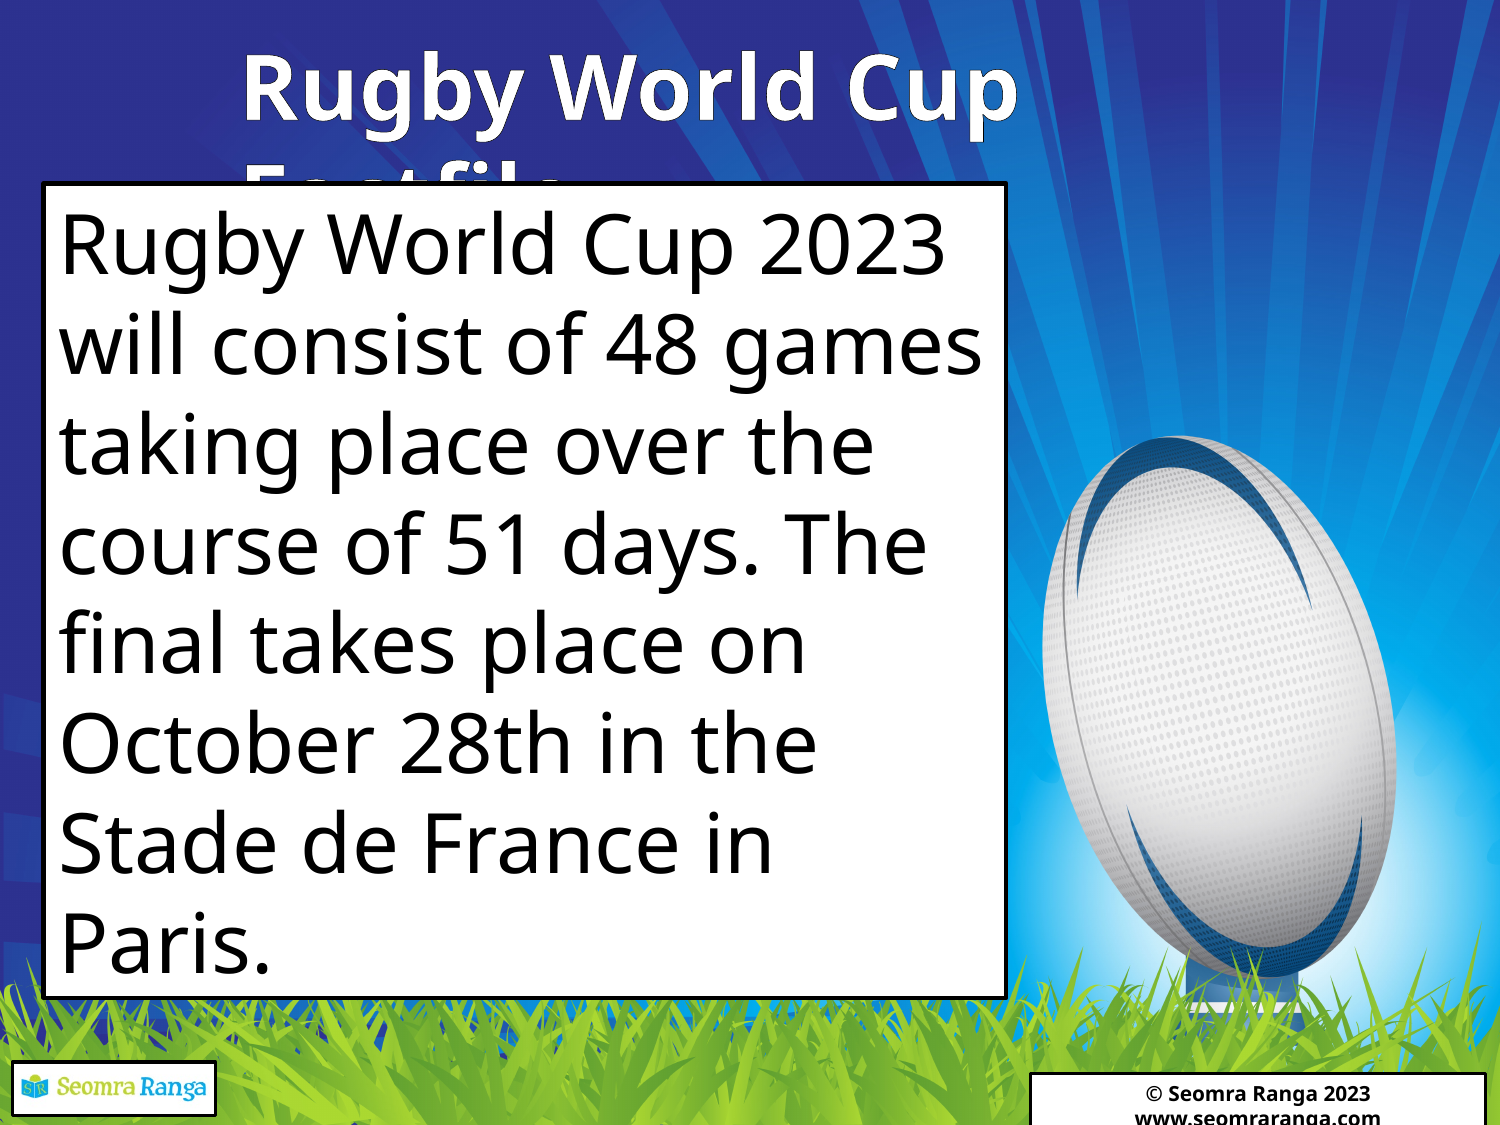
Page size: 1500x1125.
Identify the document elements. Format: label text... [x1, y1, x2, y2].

text_box Rugby World Cup 2023 will consist of 48 games taking place over the course of 51 days. The final takes place on October 28th in the Stade de France in Paris. [43, 183, 1007, 998]
picture [0, 0, 1500, 1125]
text_box © Seomra Ranga 2023 www.seomraranga.com [1030, 1073, 1486, 1125]
text_box Rugby World Cup Factfile [223, 21, 1277, 256]
